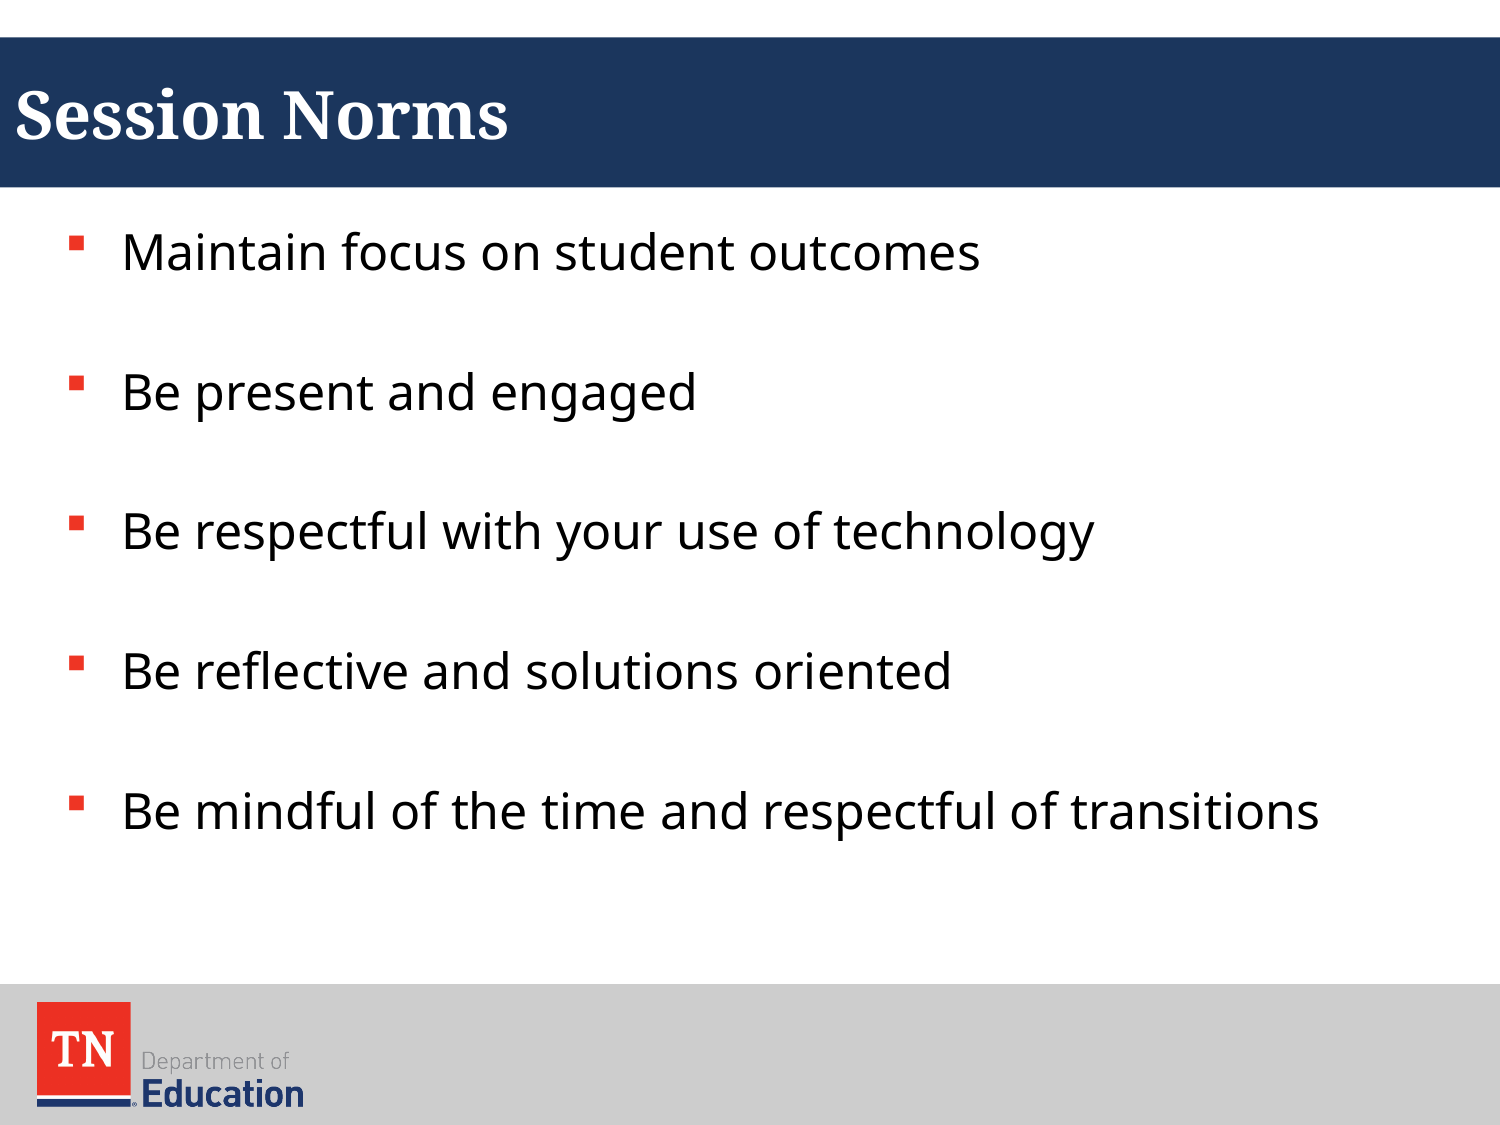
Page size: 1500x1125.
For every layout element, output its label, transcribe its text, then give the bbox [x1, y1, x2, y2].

title Session Norms [0, 37, 1363, 188]
picture [37, 1002, 303, 1107]
list Maintain focus on student outcomes Be present and engaged Be respectful with your use of technology Be reflective and solutions oriented Be mindful of the time and respectful of transitions [50, 212, 1425, 955]
